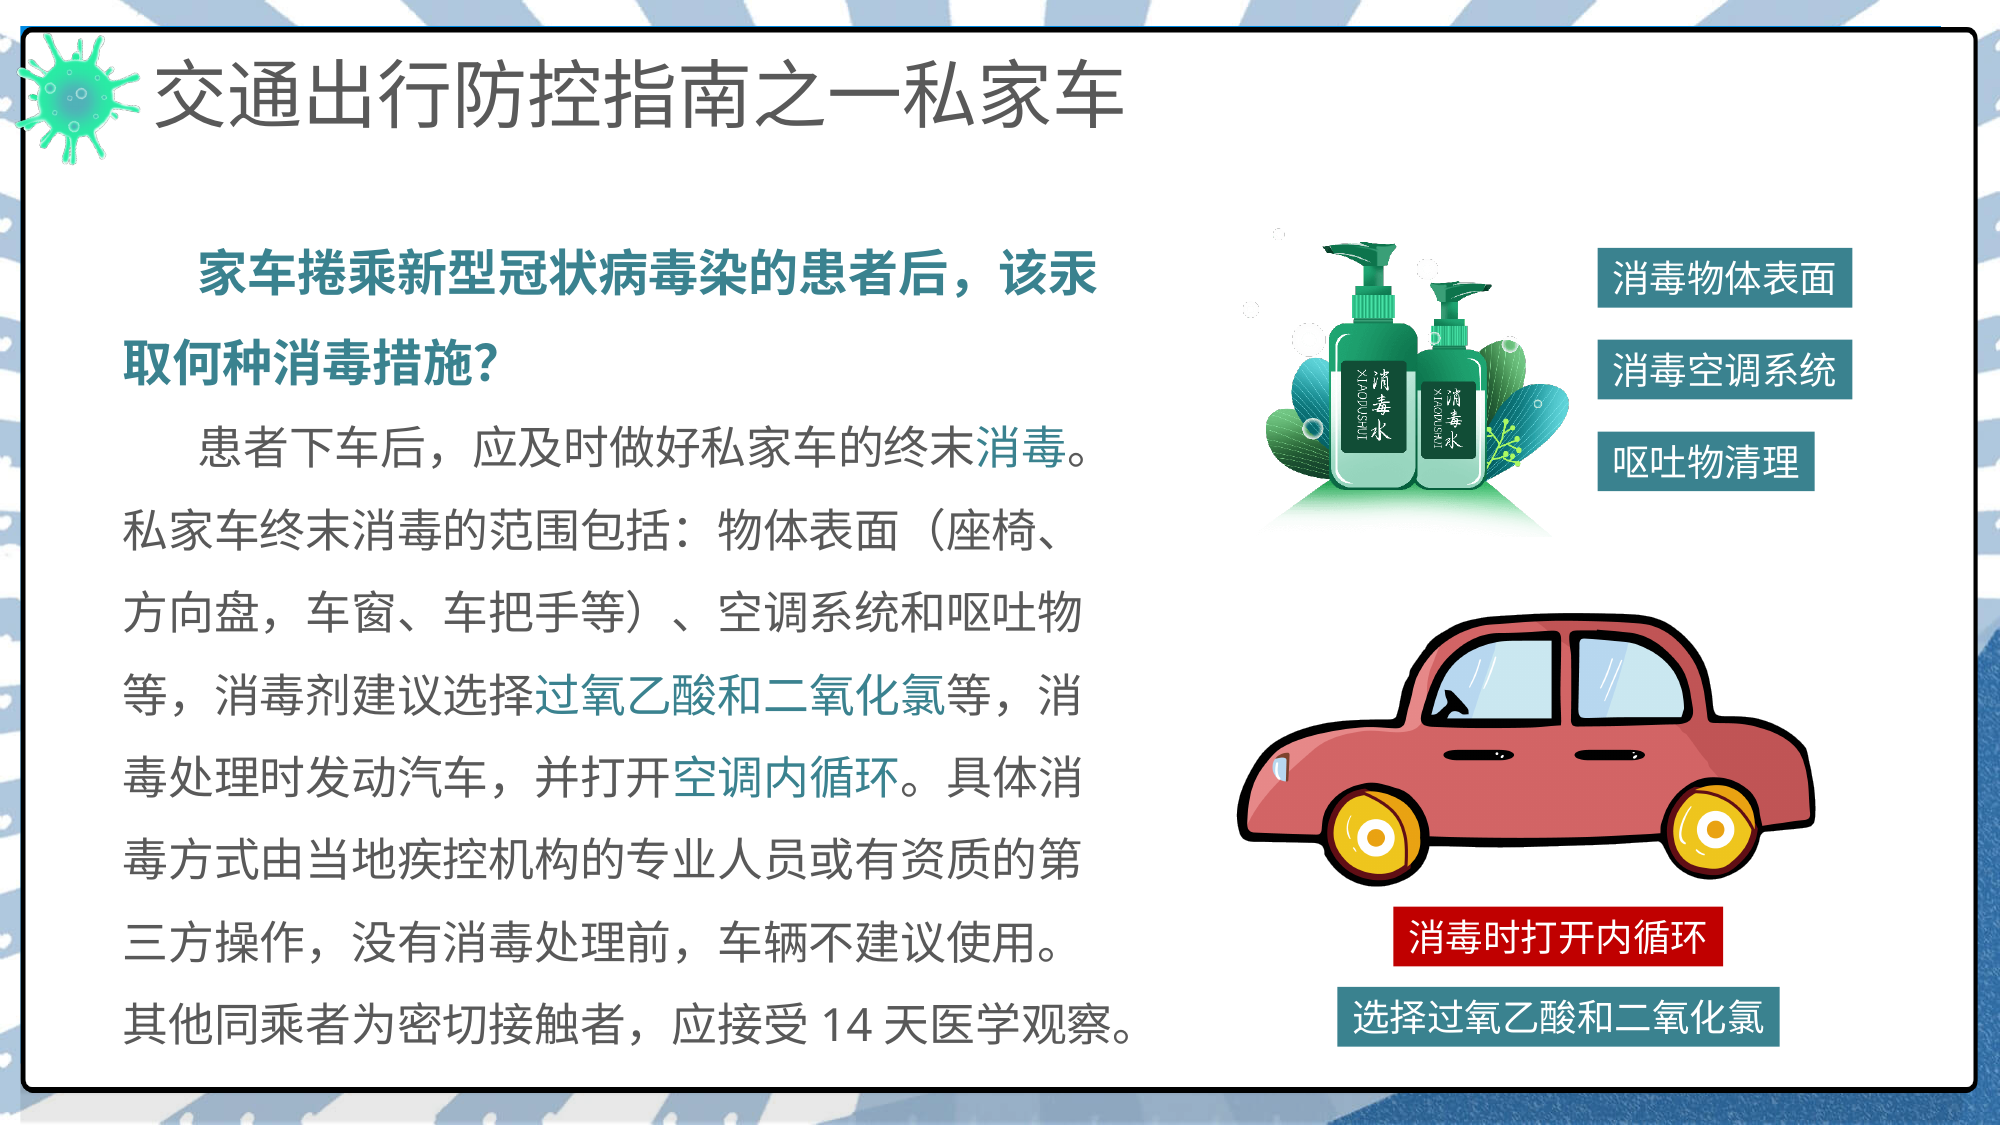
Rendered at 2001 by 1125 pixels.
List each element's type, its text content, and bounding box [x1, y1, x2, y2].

text_box 家车捲乘新型冠状病毒染的患者后，该汞取何种消毒措施？ 患者下车后，应及时做好私家车的终末消毒。私家车终末消毒的范围包括：物体表面（座椅、方向盘，车窗、车把手等）、空调系统和呕吐物等，消毒剂建议选择过氧乙酸和二氧化氯等，消毒处理时发动汽车，并打开空调内循环。具体消毒方式由当地疾控机构的专业人员或有资质的第三方操作，没有消毒处理前，车辆不建议使用。其他同乘者为密切接触者，应接受14天医学观察。 [108, 204, 1142, 1059]
text_box 消毒空调系统 [1601, 339, 1853, 400]
text_box 消毒时打开内循环 [1393, 918, 1724, 967]
text_box 消毒物体表面 [1601, 247, 1853, 308]
text_box 选择过氧乙酸和二氧化氯 [1337, 986, 1780, 1047]
picture [0, 0, 2000, 1125]
text_box 呕吐物清理 [1601, 431, 1815, 492]
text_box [0, 19, 1652, 168]
